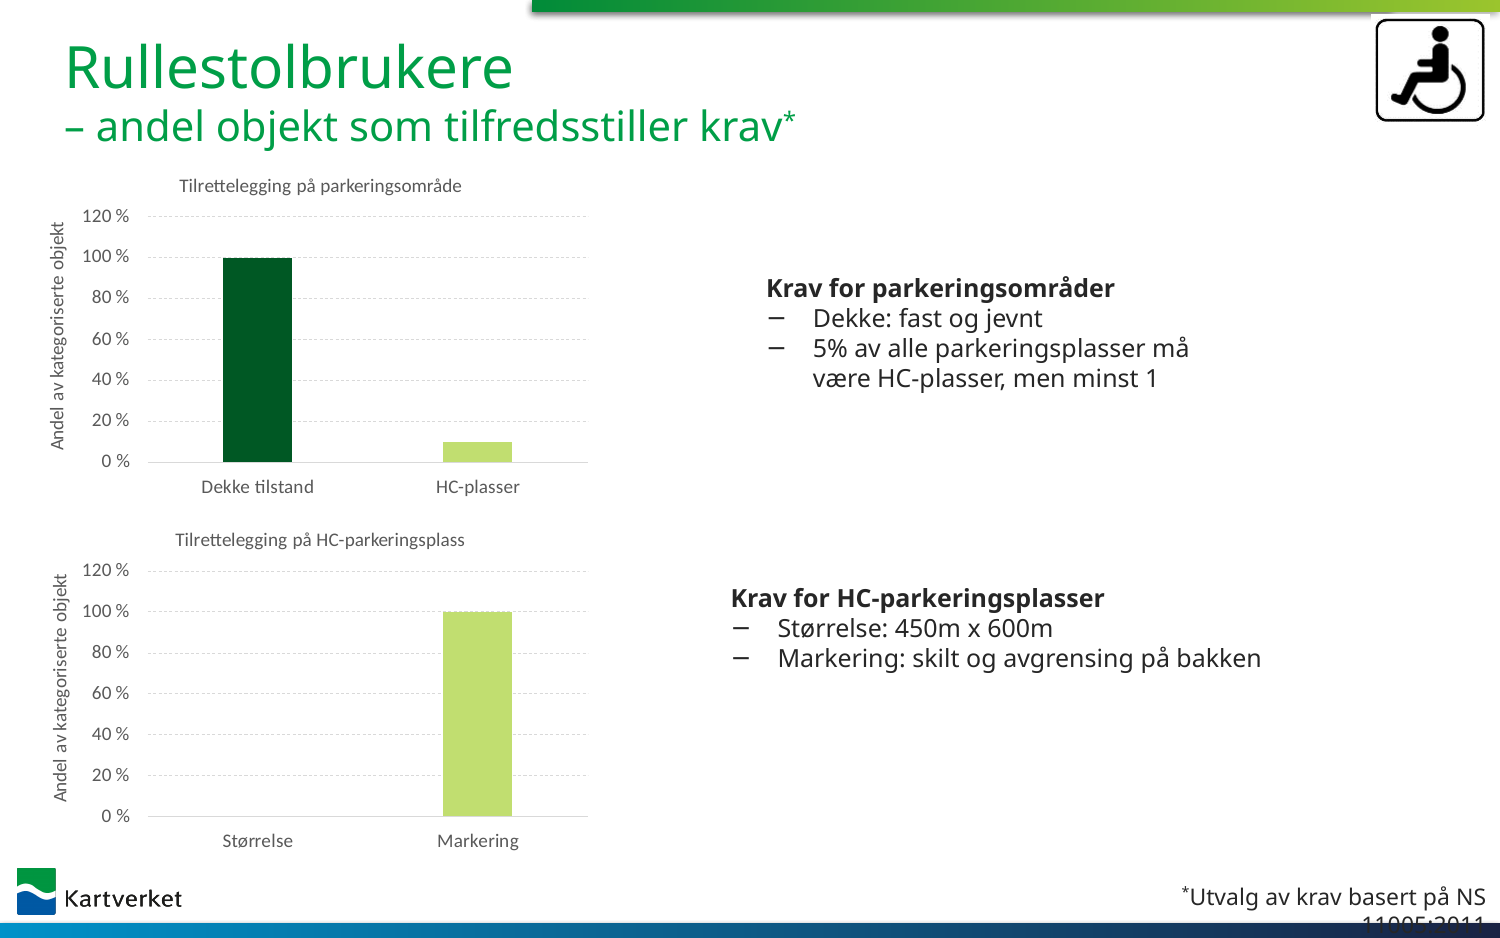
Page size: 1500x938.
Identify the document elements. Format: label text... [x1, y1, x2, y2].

text_box *Utvalg av krav basert på NS 11005:2011 [1068, 873, 1500, 938]
picture [41, 520, 599, 859]
text_box Krav for HC-parkeringsplasser Størrelse: 450m x 600m Markering: skilt og avgrensing på bakken [715, 574, 1278, 680]
picture [41, 166, 599, 505]
text_box Rullestolbrukere – andel objekt som tilfredsstiller krav* [49, 23, 1431, 158]
picture [1371, 13, 1491, 127]
text_box Krav for parkeringsområder Dekke: fast og jevnt 5% av alle parkeringsplasser må være HC-plasser, men minst 1 [751, 264, 1232, 400]
